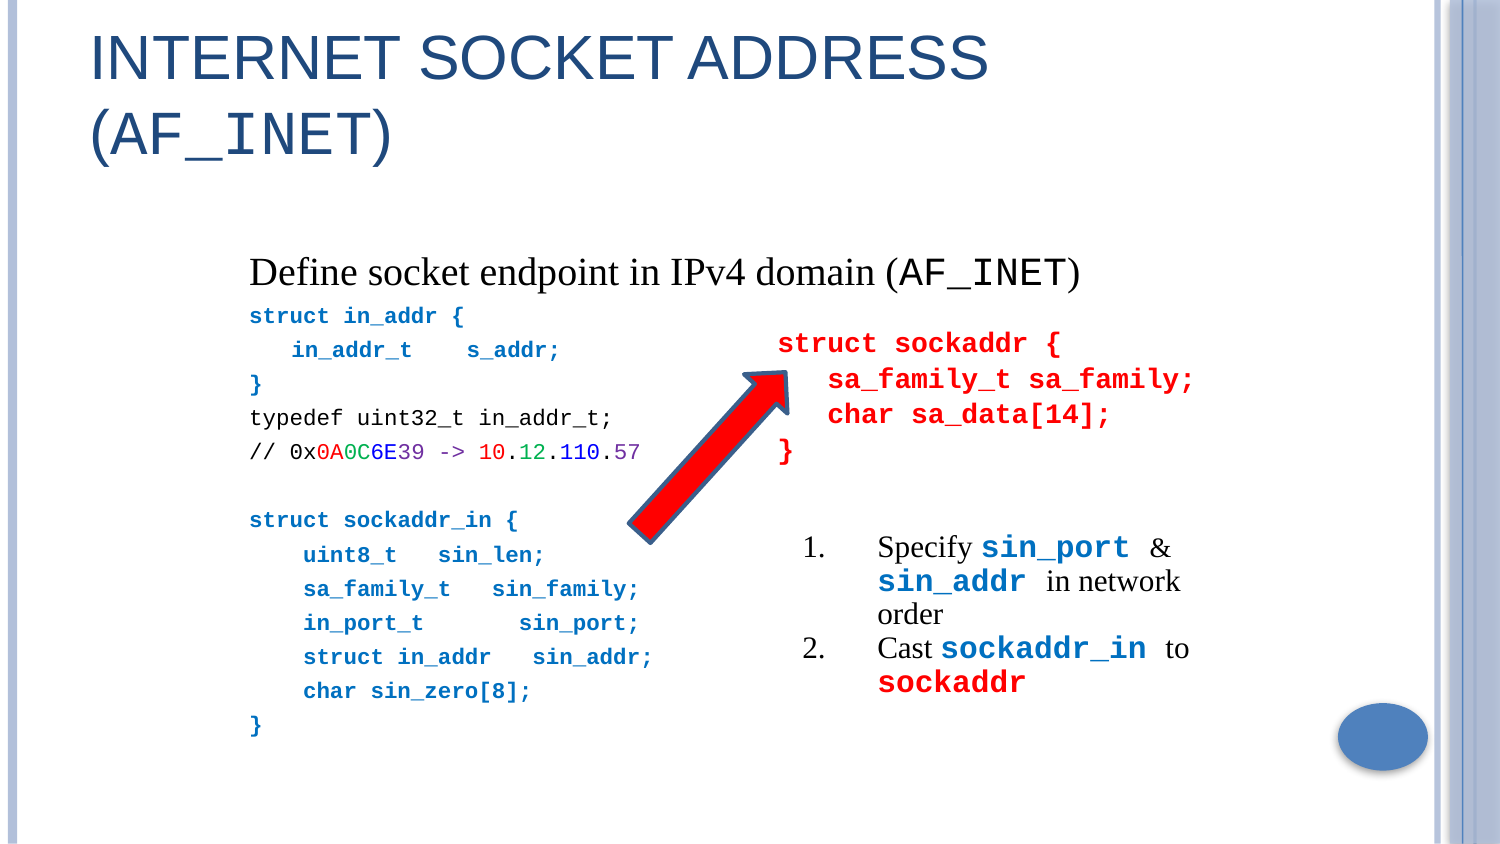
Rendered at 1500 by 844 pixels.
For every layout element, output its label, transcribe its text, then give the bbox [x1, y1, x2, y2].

text_box [626, 370, 790, 546]
list Define socket endpoint in IPv4 domain (AF_INET) struct in_addr { in_addr_t s_addr; } typedef uint32_t in_addr_t; // 0x0A0C6E39 -> 10.12.110.57 struct sockaddr_in { uint8_t sin_len; sa_family_t sin_family; in_port_t sin_port; struct in_addr sin_addr; char sin_zero[8]; } [234, 243, 1191, 751]
title Internet Socket Address (AF_INET) [75, 33, 1300, 175]
text_box struct sockaddr { sa_family_t sa_family; char sa_data[14]; } [762, 281, 1313, 510]
text_box Specify sin_port & sin_addr in network order Cast sockaddr_in to sockaddr [787, 523, 1247, 707]
